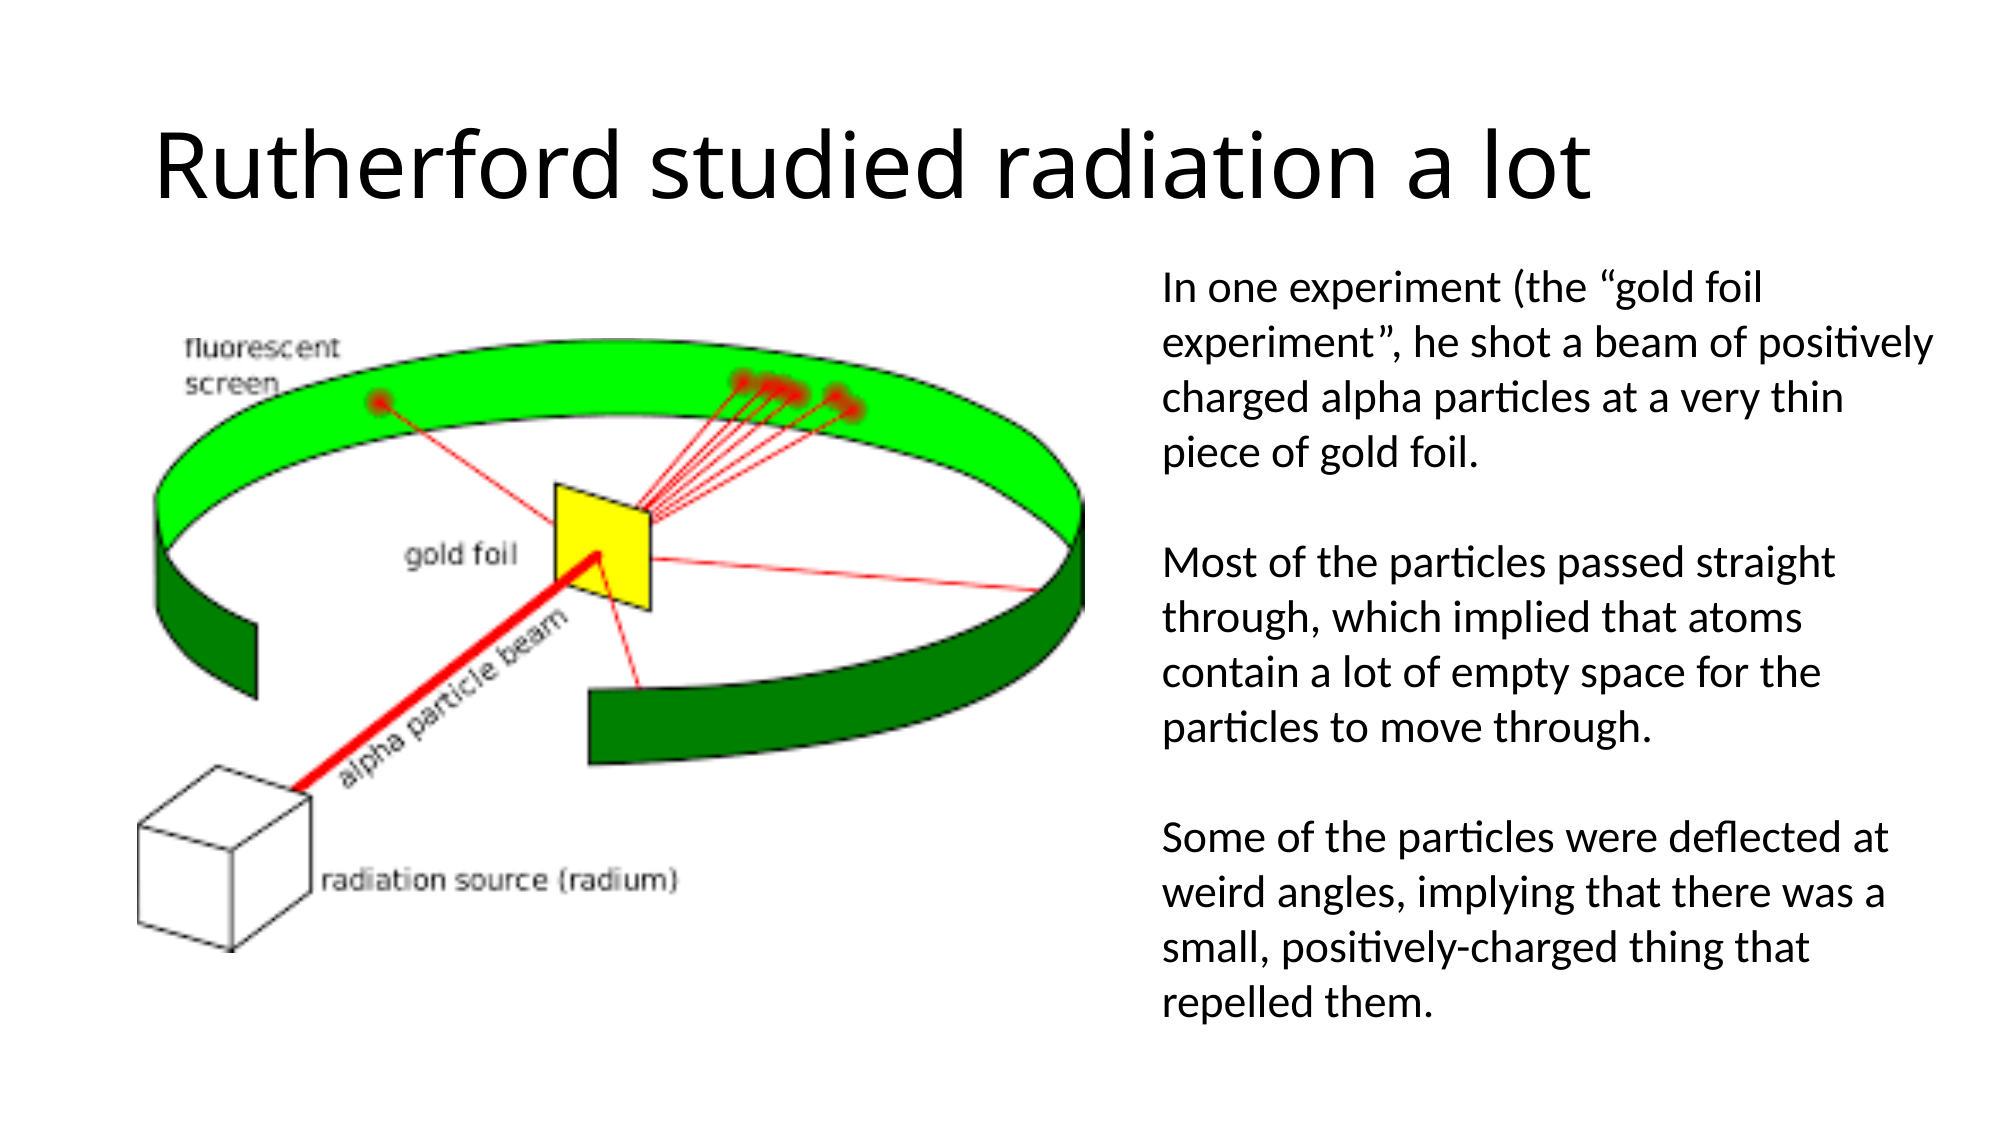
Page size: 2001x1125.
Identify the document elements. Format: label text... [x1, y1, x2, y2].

picture [137, 338, 1085, 953]
title Rutherford studied radiation a lot [137, 59, 1863, 278]
text_box In one experiment (the “gold foil experiment”, he shot a beam of positively charged alpha particles at a very thin piece of gold foil. Most of the particles passed straight through, which implied that atoms contain a lot of empty space for the particles to move through. Some of the particles were deflected at weird angles, implying that there was a small, positively-charged thing that repelled them. [1147, 249, 1953, 1034]
